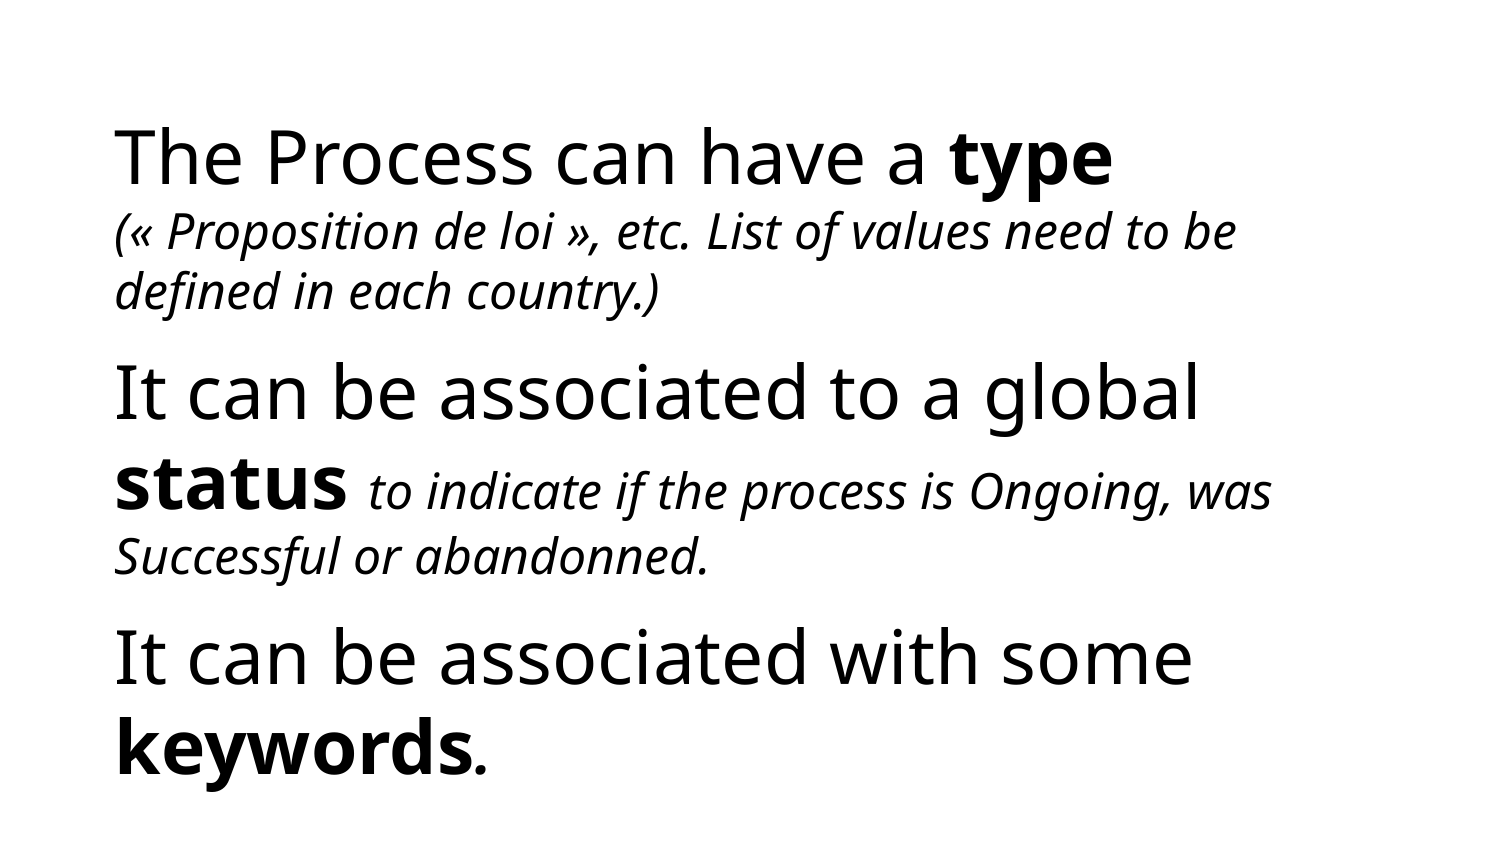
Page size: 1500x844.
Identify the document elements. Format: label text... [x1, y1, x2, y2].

text_box The Process can have a type (« Proposition de loi », etc. List of values need to be defined in each country.) It can be associated to a global status to indicate if the process is Ongoing, was Successful or abandonned. It can be associated with some keywords. [100, 101, 1400, 797]
